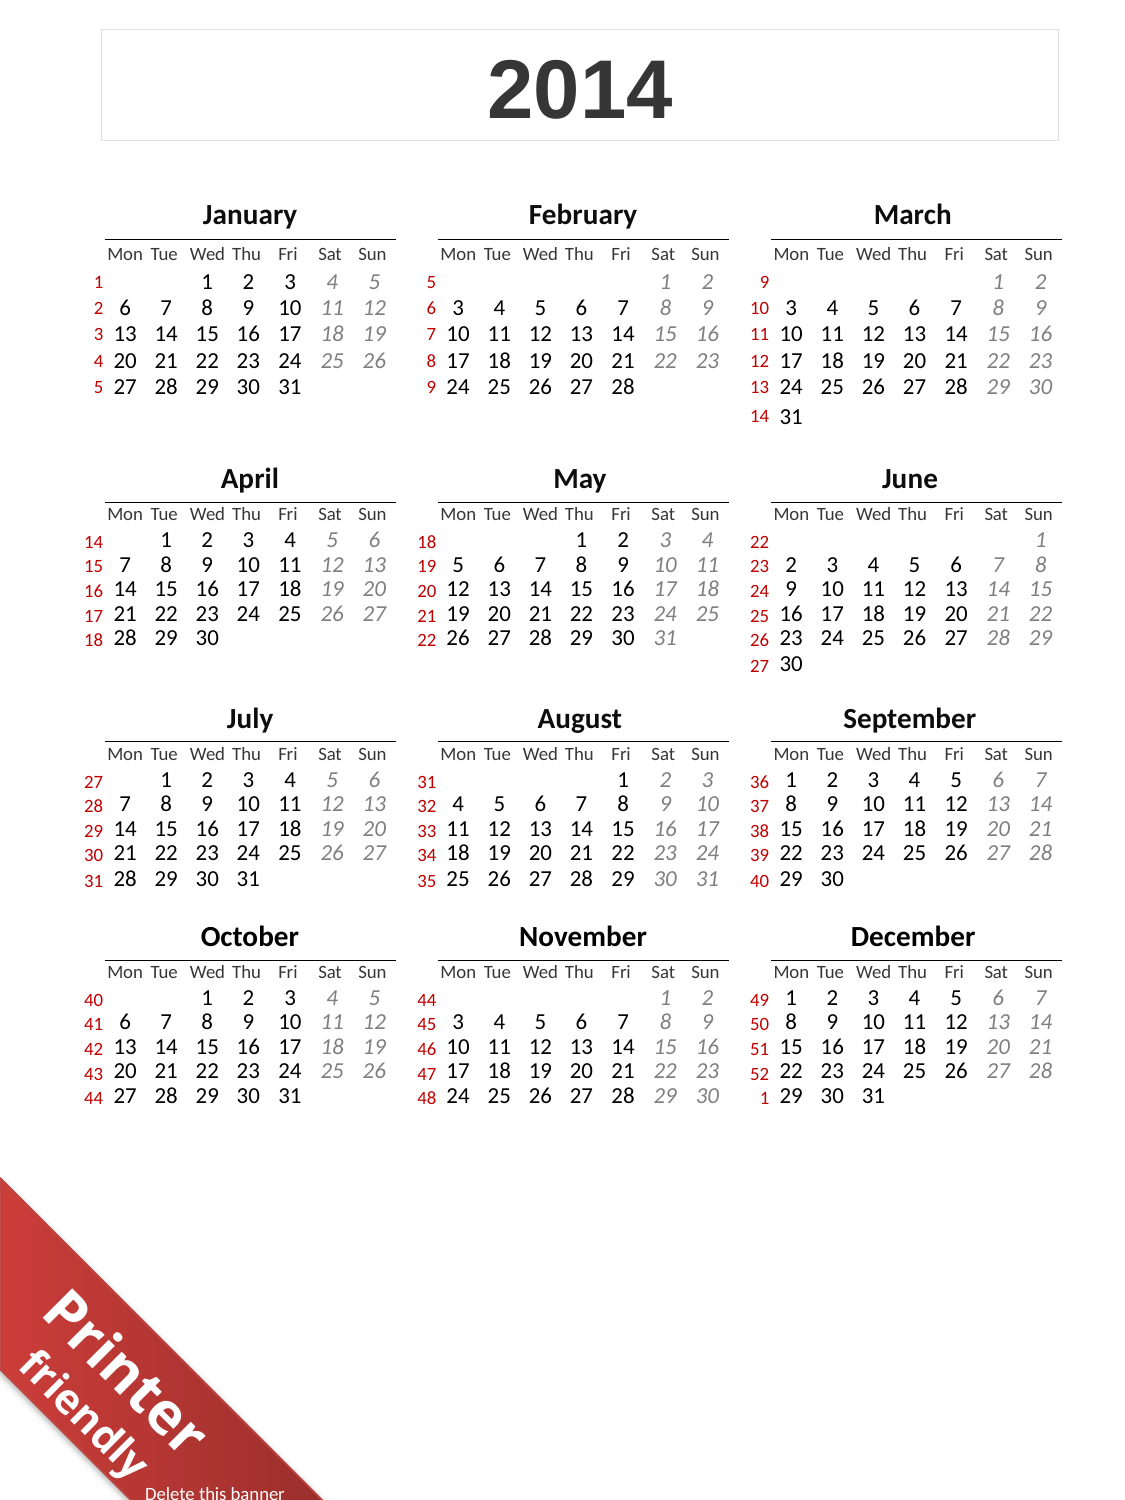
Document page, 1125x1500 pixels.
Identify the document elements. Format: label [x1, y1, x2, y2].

table_header [62, 195, 1062, 239]
table_cell [62, 239, 1062, 1109]
text_box [0, 1177, 324, 1500]
title [101, 29, 1059, 141]
